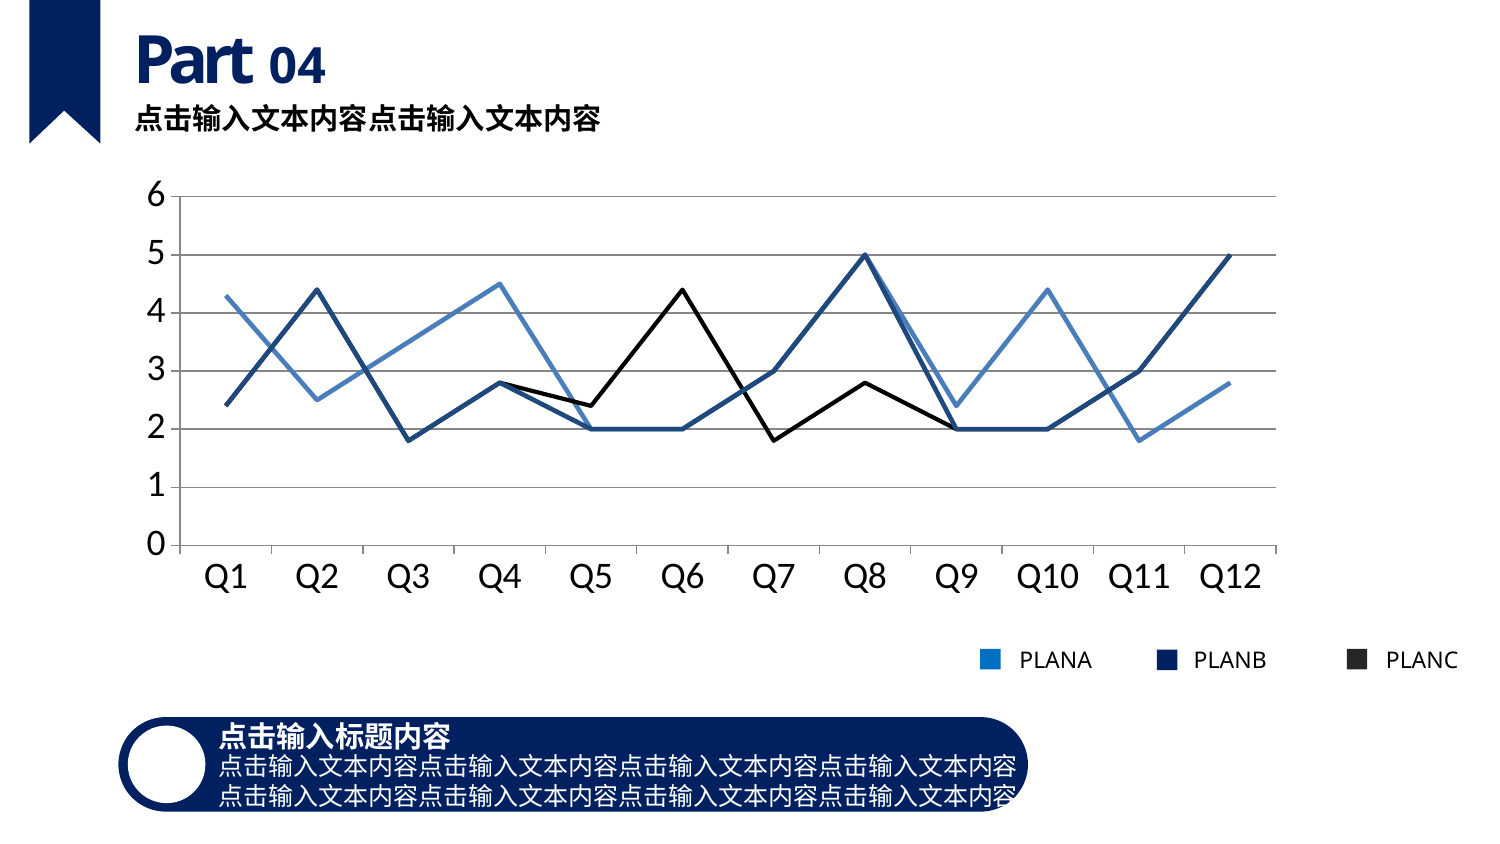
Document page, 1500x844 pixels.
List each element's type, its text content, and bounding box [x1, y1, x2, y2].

text_box 点击输入文本内容点击输入文本内容 [119, 93, 618, 143]
text_box [1155, 648, 1178, 672]
text_box PLANA [1004, 638, 1108, 681]
text_box PLANB [1178, 638, 1282, 681]
text_box [1345, 647, 1369, 672]
text_box PLANC [1371, 638, 1474, 681]
text_box Part 04 [118, 9, 341, 104]
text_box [118, 711, 1039, 844]
chart [122, 173, 1301, 624]
text_box [978, 647, 1003, 672]
text_box [27, 0, 103, 146]
